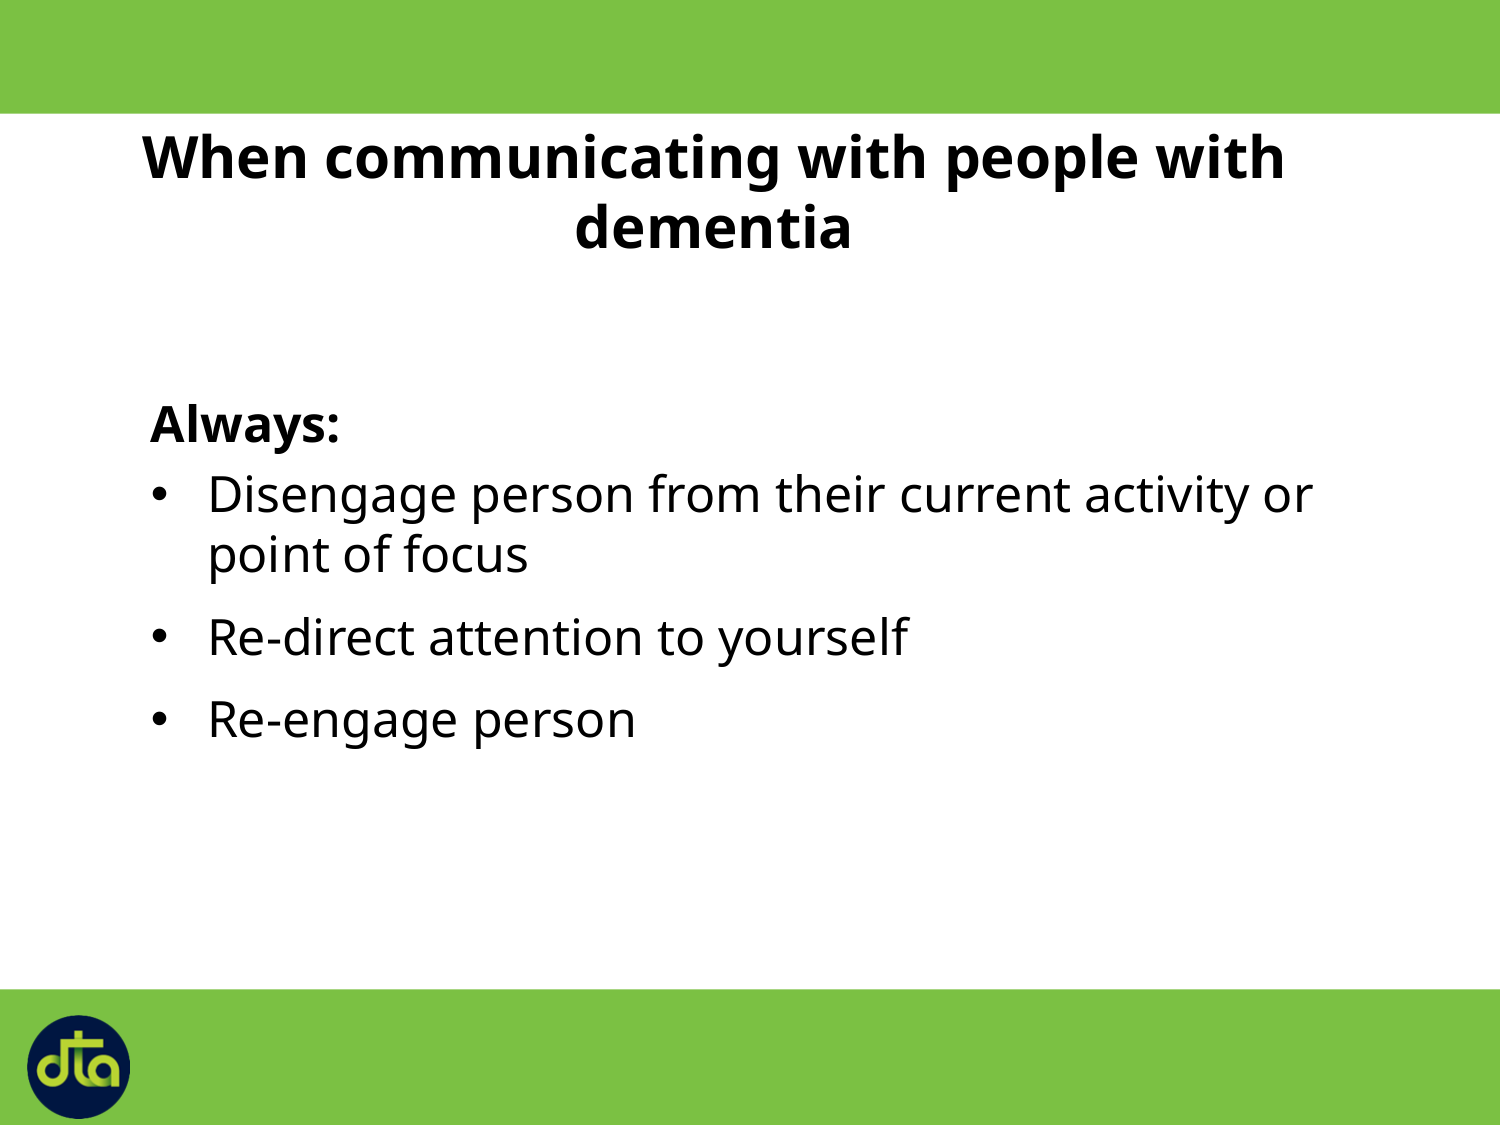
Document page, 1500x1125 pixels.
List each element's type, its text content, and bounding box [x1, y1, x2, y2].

text_box Always: Disengage person from their current activity or point of focus Re-direct attention to yourself Re-engage person [135, 385, 1450, 858]
picture [27, 1015, 131, 1120]
text_box When communicating with people with dementia [53, 125, 1376, 256]
